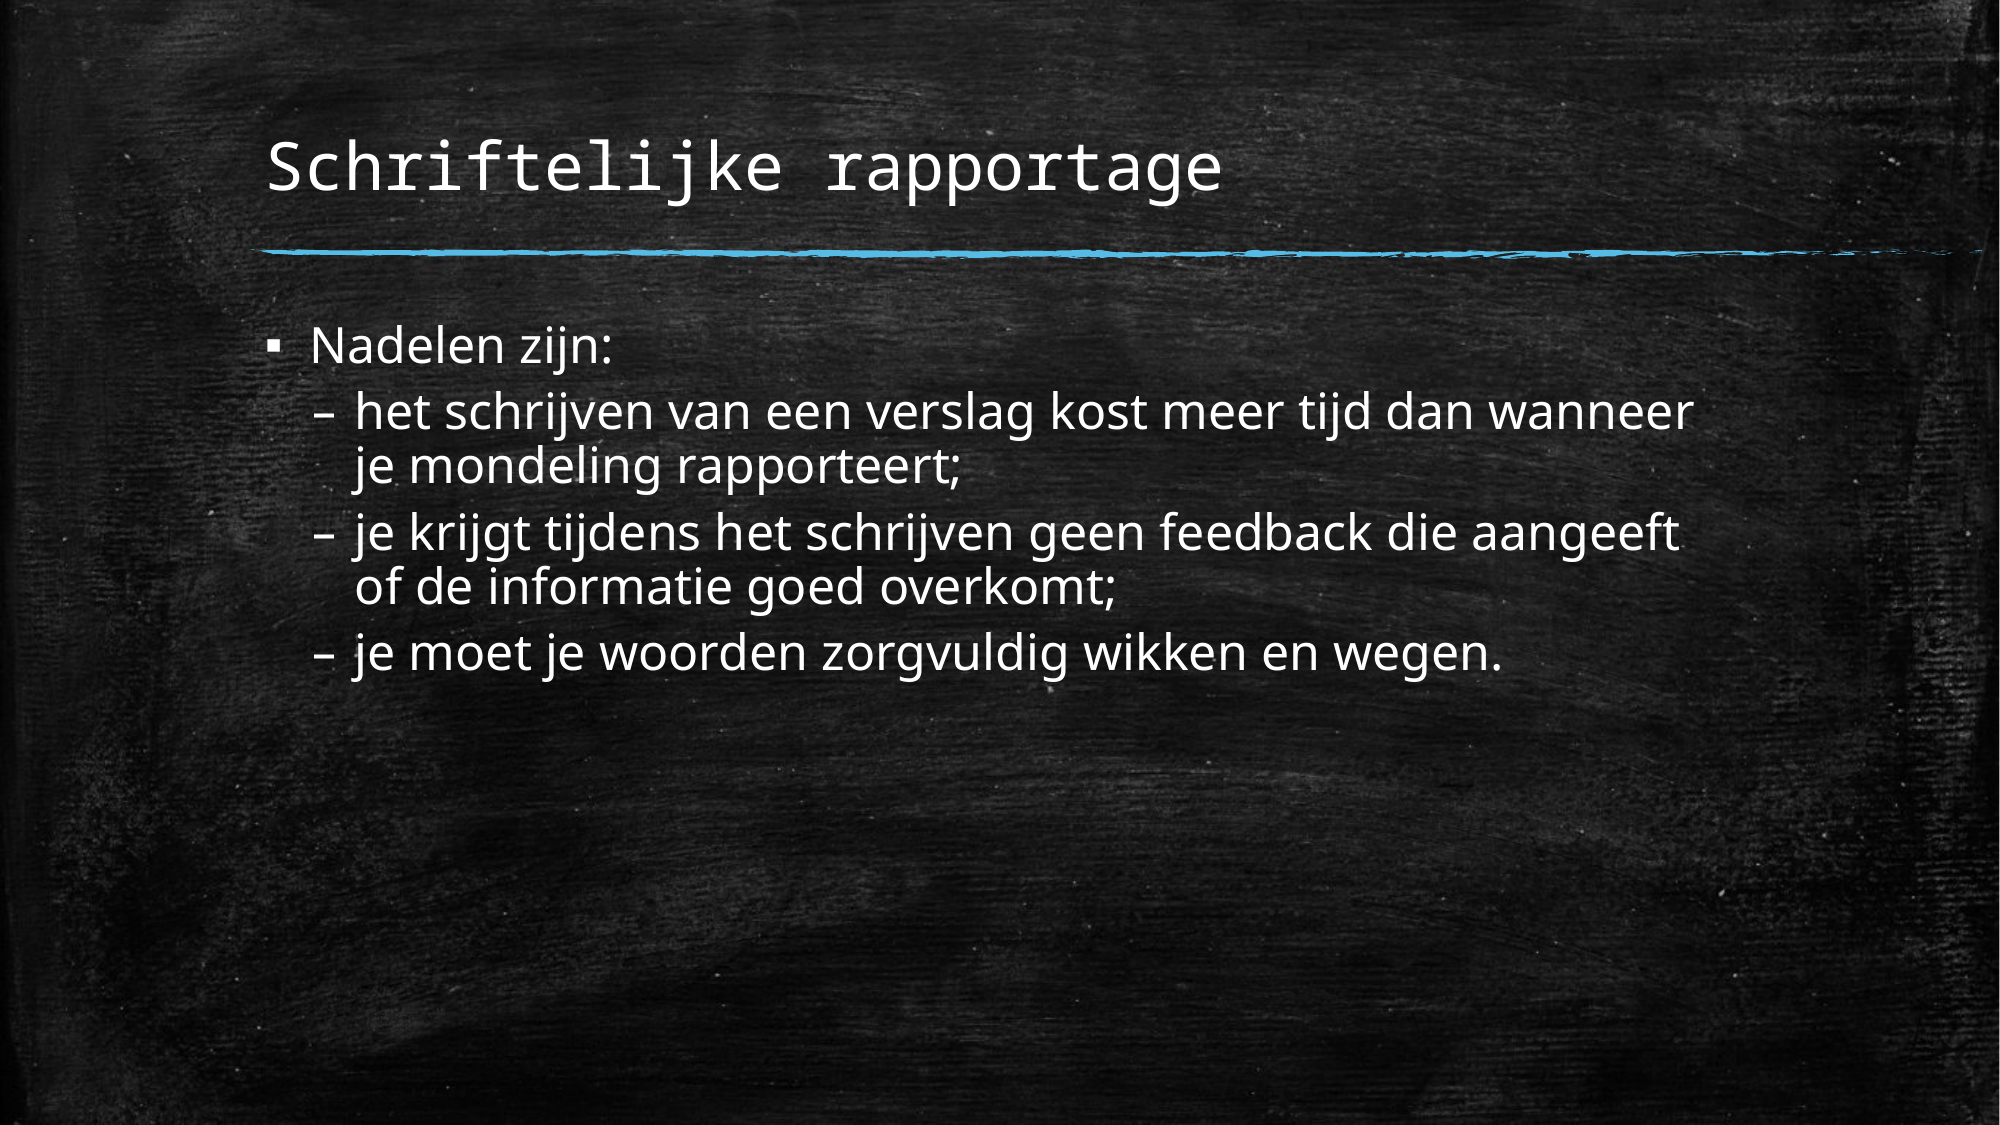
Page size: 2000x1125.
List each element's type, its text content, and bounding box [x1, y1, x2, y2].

title Schriftelijke rapportage [249, 45, 1750, 213]
list Nadelen zijn: het schrijven van een verslag kost meer tijd dan wanneer je mondeling rapporteert; je krijgt tijdens het schrijven geen feedback die aangeeft of de informatie goed overkomt; je moet je woorden zorgvuldig wikken en wegen. [249, 312, 1750, 1013]
